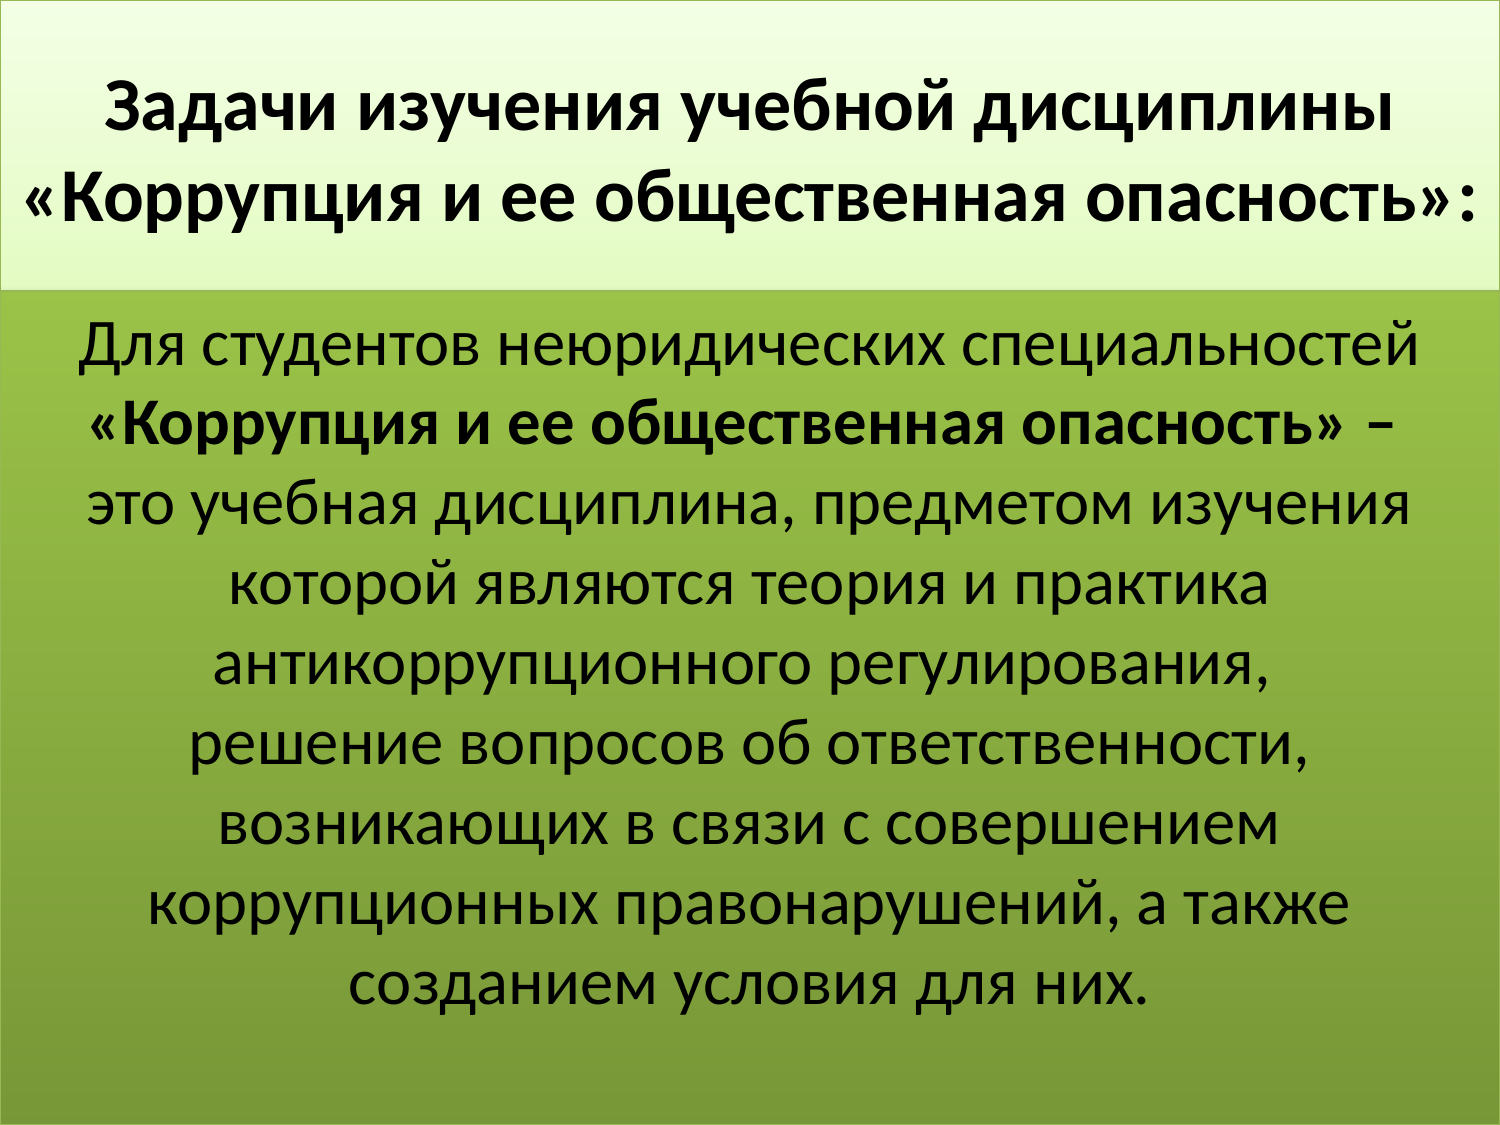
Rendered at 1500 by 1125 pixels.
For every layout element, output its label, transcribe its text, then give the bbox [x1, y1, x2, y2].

title Задачи изучения учебной дисциплины «Коррупция и ее общественная опасность»: [0, 0, 1500, 290]
subtitle Для студентов неюридических специальностей «Коррупция и ее общественная опасность» – это учебная дисциплина, предметом изучения которой являются теория и практика антикоррупционного регулирования, решение вопросов об ответственности, возникающих в связи с совершением коррупционных правонарушений, а также созданием условия для них. [0, 290, 1500, 1125]
